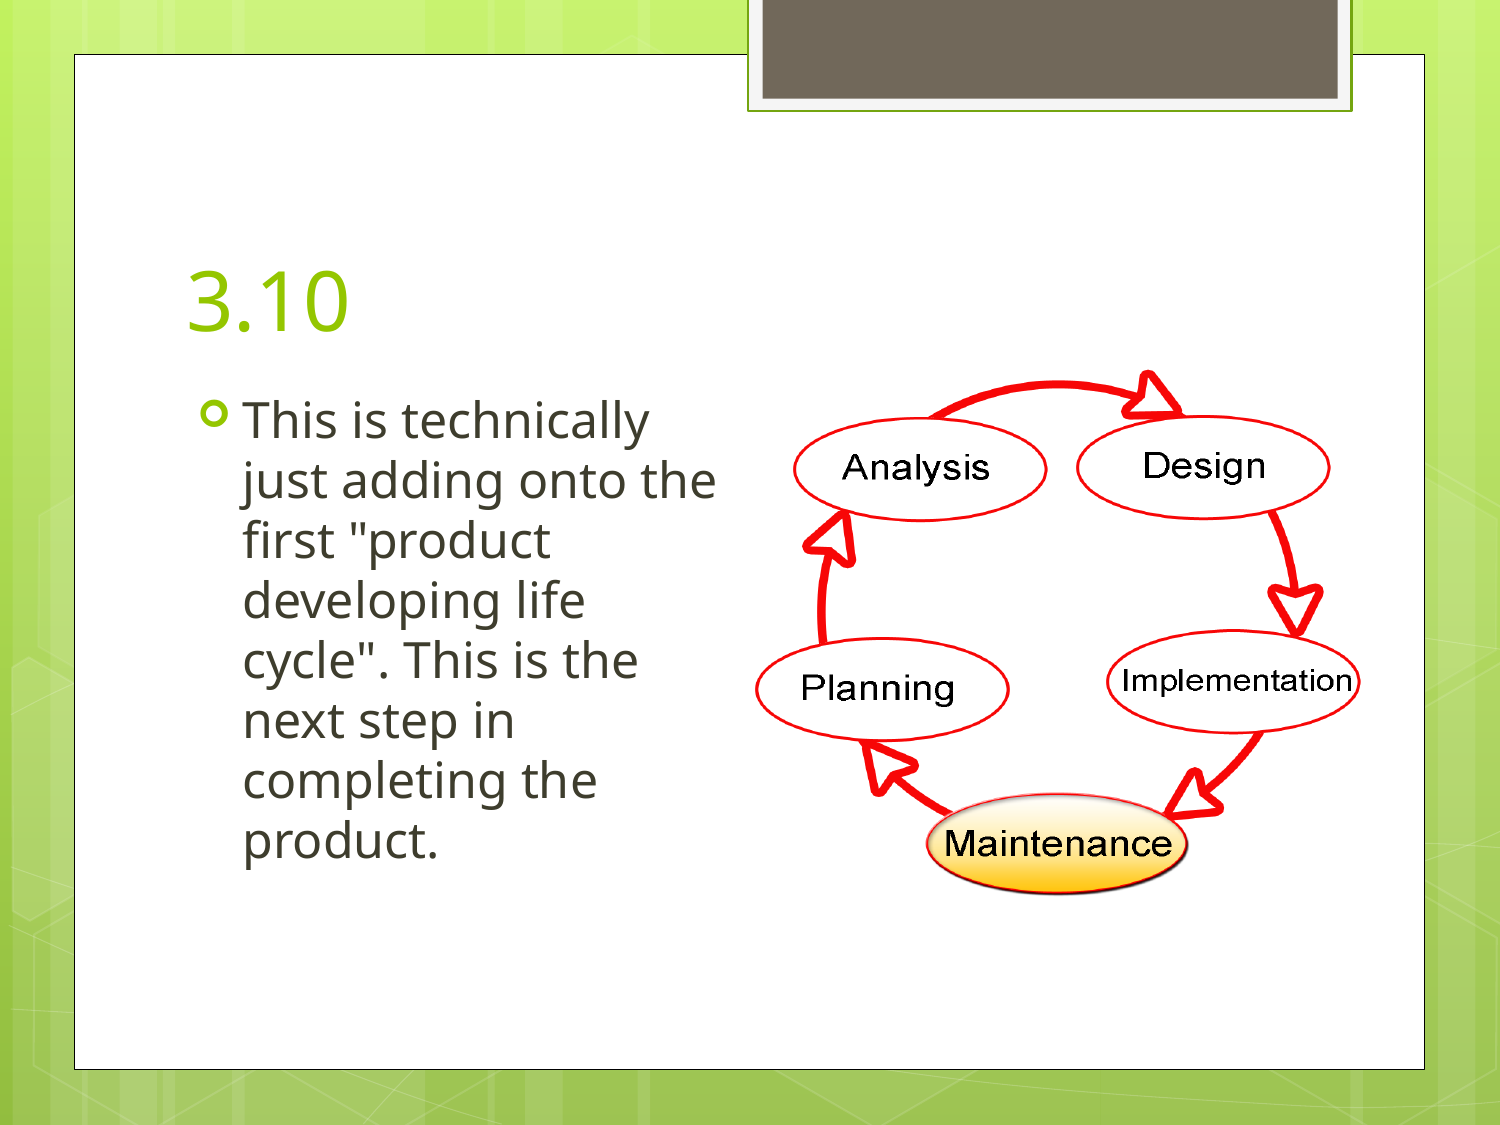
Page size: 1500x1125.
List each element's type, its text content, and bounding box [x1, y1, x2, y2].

picture [737, 312, 1363, 913]
list This is technically just adding onto the first "product developing life cycle". This is the next step in completing the product. [171, 381, 750, 957]
title 3.10 [171, 168, 1324, 357]
